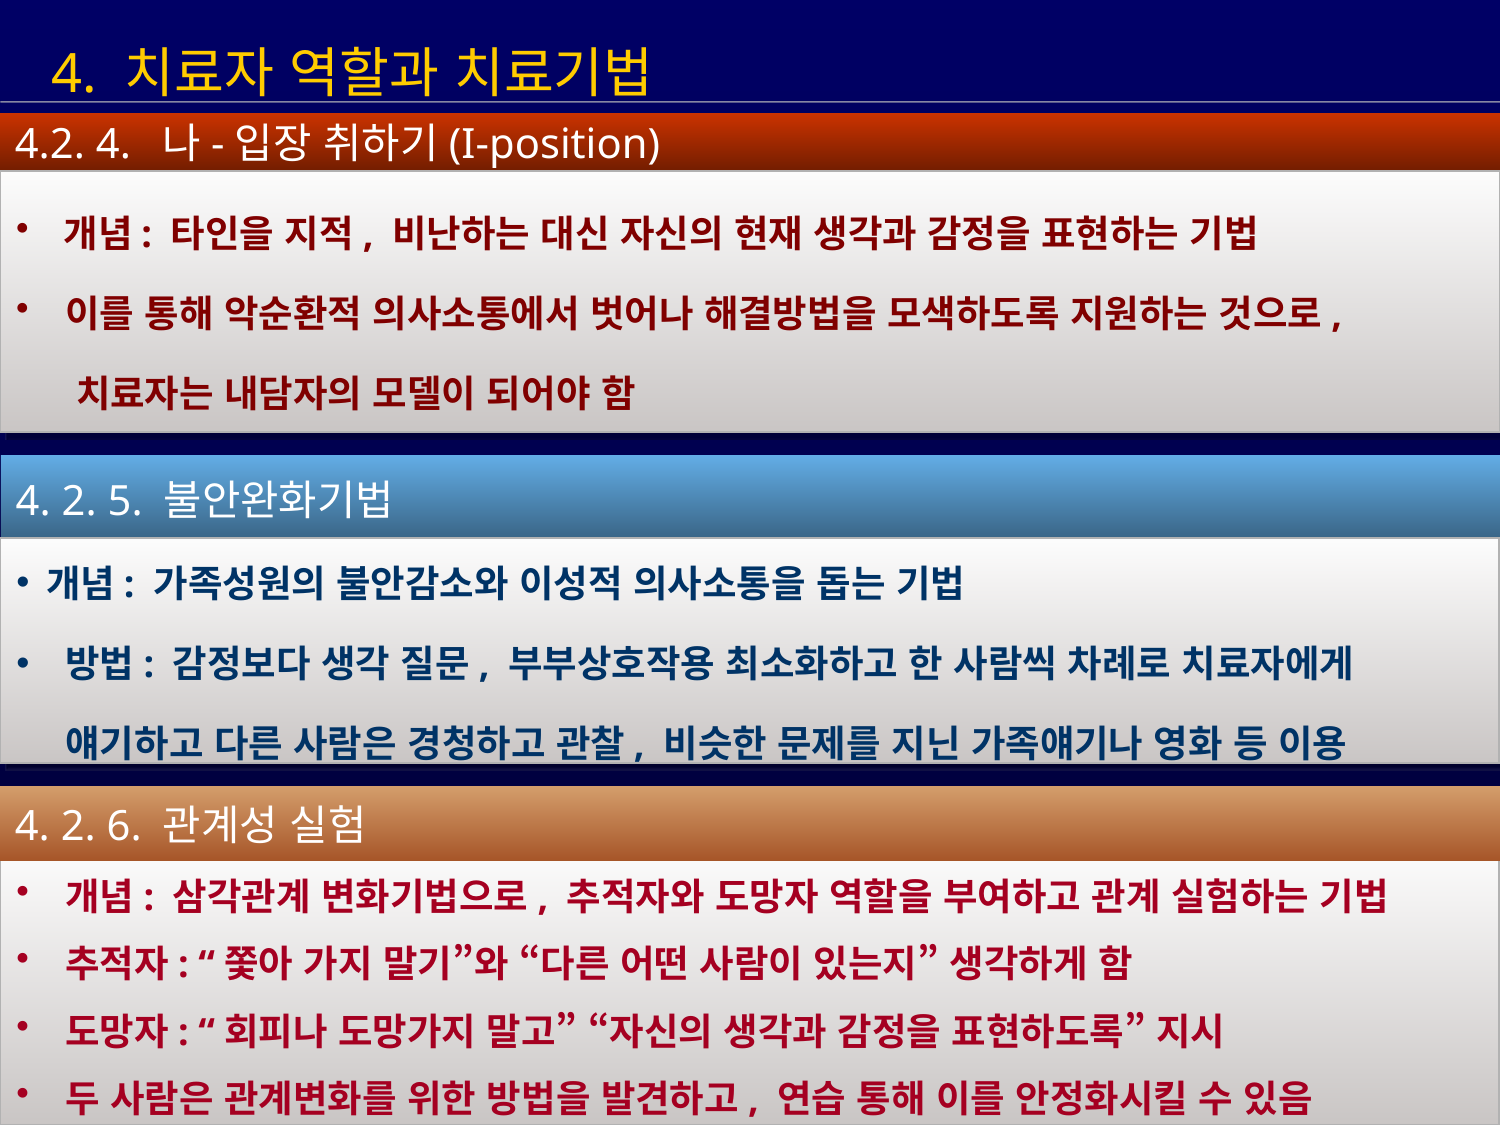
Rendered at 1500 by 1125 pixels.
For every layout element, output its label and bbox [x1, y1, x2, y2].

text_box [0, 30, 1500, 1125]
